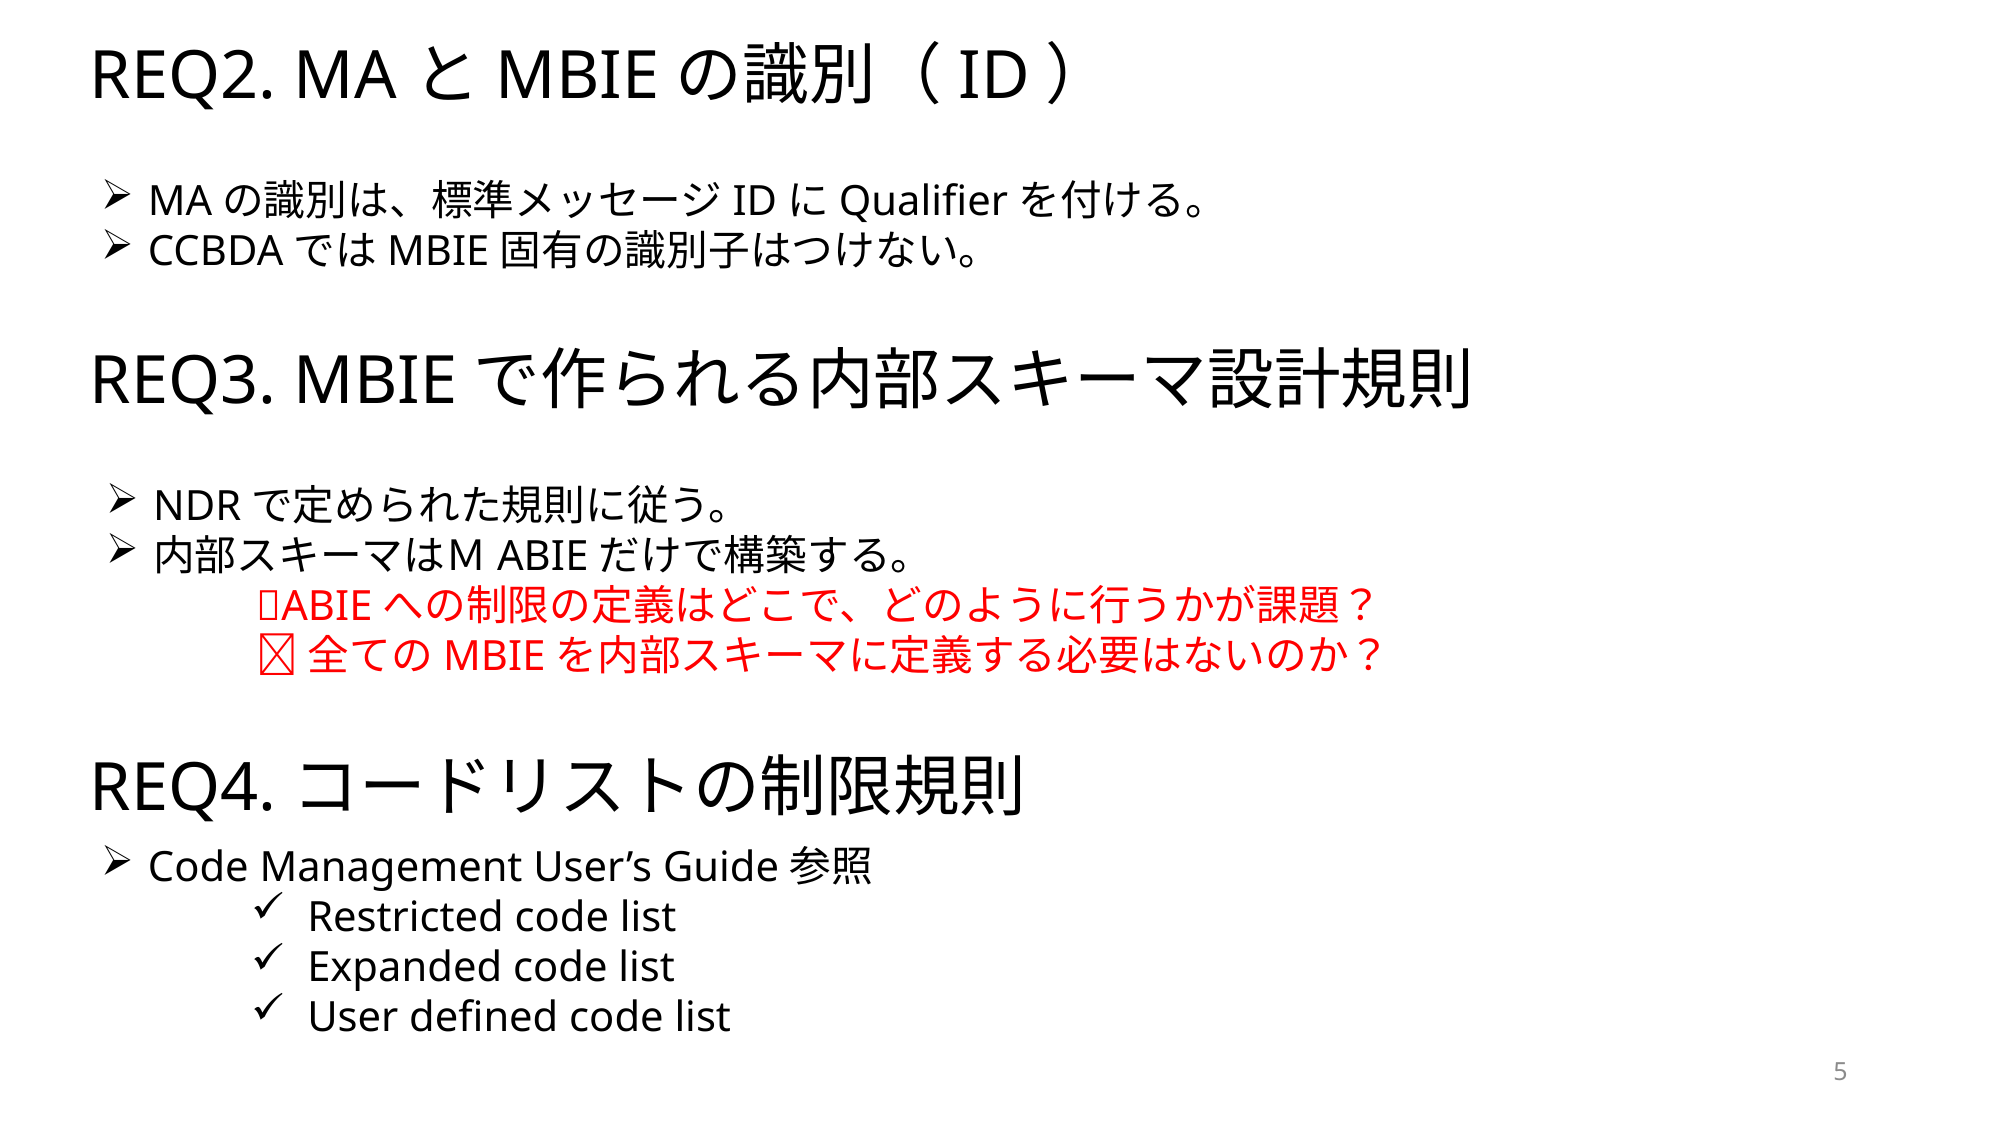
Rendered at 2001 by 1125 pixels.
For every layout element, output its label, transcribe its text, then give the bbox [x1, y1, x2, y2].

text_box REQ3. MBIEで作られる内部スキーマ設計規則 [0, 329, 1499, 424]
text_box MAの識別は、標準メッセージIDにQualifierを付ける。 CCBDAではMBIE固有の識別子はつけない。 [86, 166, 1904, 282]
text_box NDRで定められた規則に従う。 内部スキーマはＭABIEだけで構築する。 ABIEへの制限の定義はどこで、どのように行うかが課題？ 全てのMBIEを内部スキーマに定義する必要はないのか？ [91, 471, 1909, 737]
text_box Code Management User’s Guide参照 Restricted code list Expanded code list User defined code list [86, 832, 1904, 1048]
text_box REQ2. MAとMBIEの識別（ID） [0, 24, 1499, 120]
slide_number 5 [1412, 1048, 1863, 1103]
text_box REQ4.コードリストの制限規則 [0, 736, 1499, 832]
